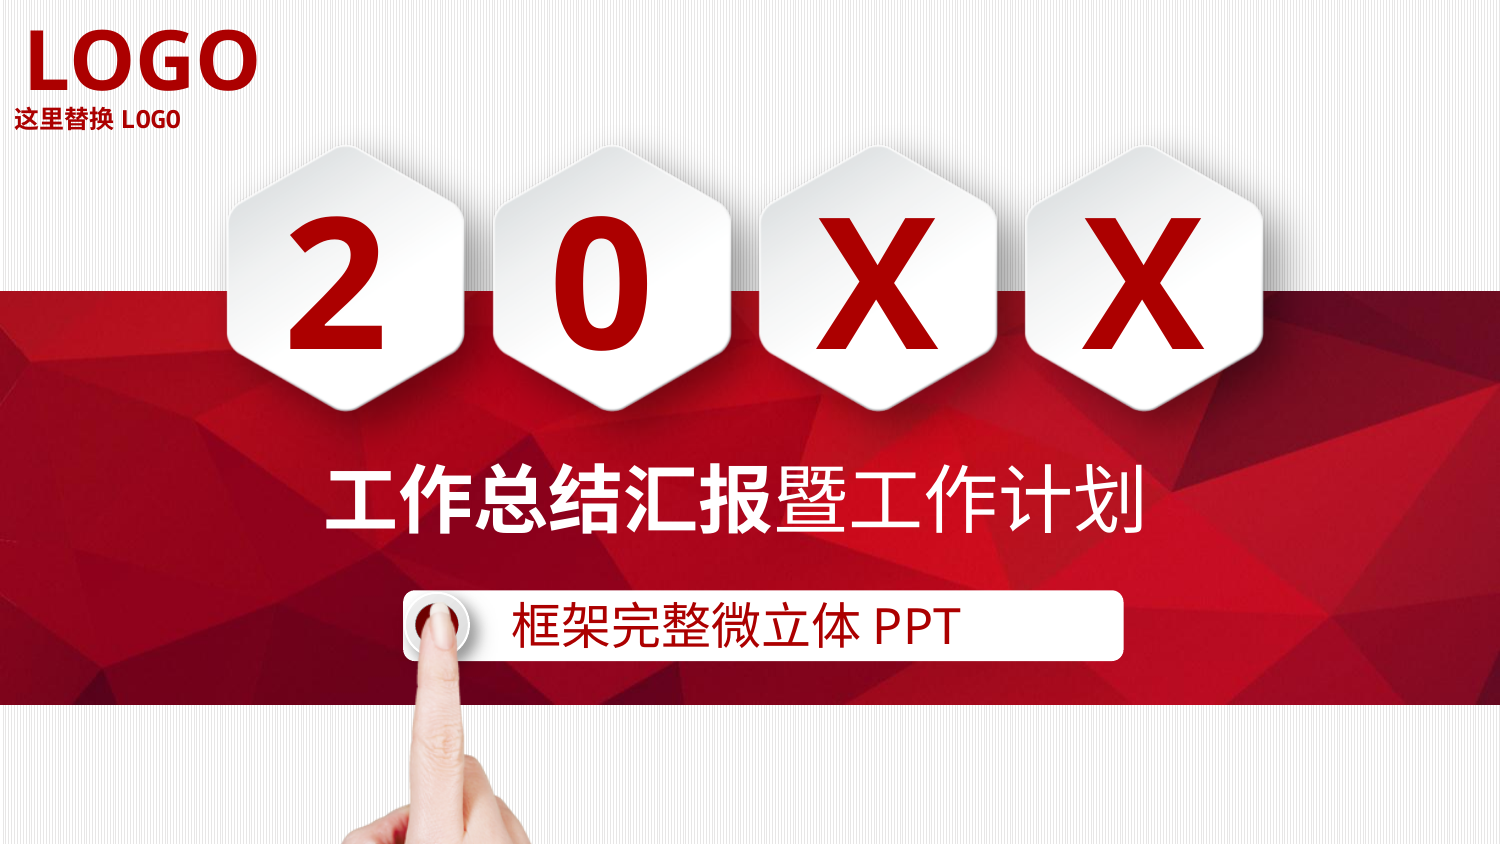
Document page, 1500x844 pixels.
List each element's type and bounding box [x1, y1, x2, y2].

text_box [984, 118, 1304, 438]
picture [0, 291, 1500, 844]
text_box [186, 118, 452, 438]
text_box [0, 0, 364, 142]
text_box [452, 118, 718, 438]
text_box [718, 118, 984, 438]
text_box [404, 592, 469, 602]
